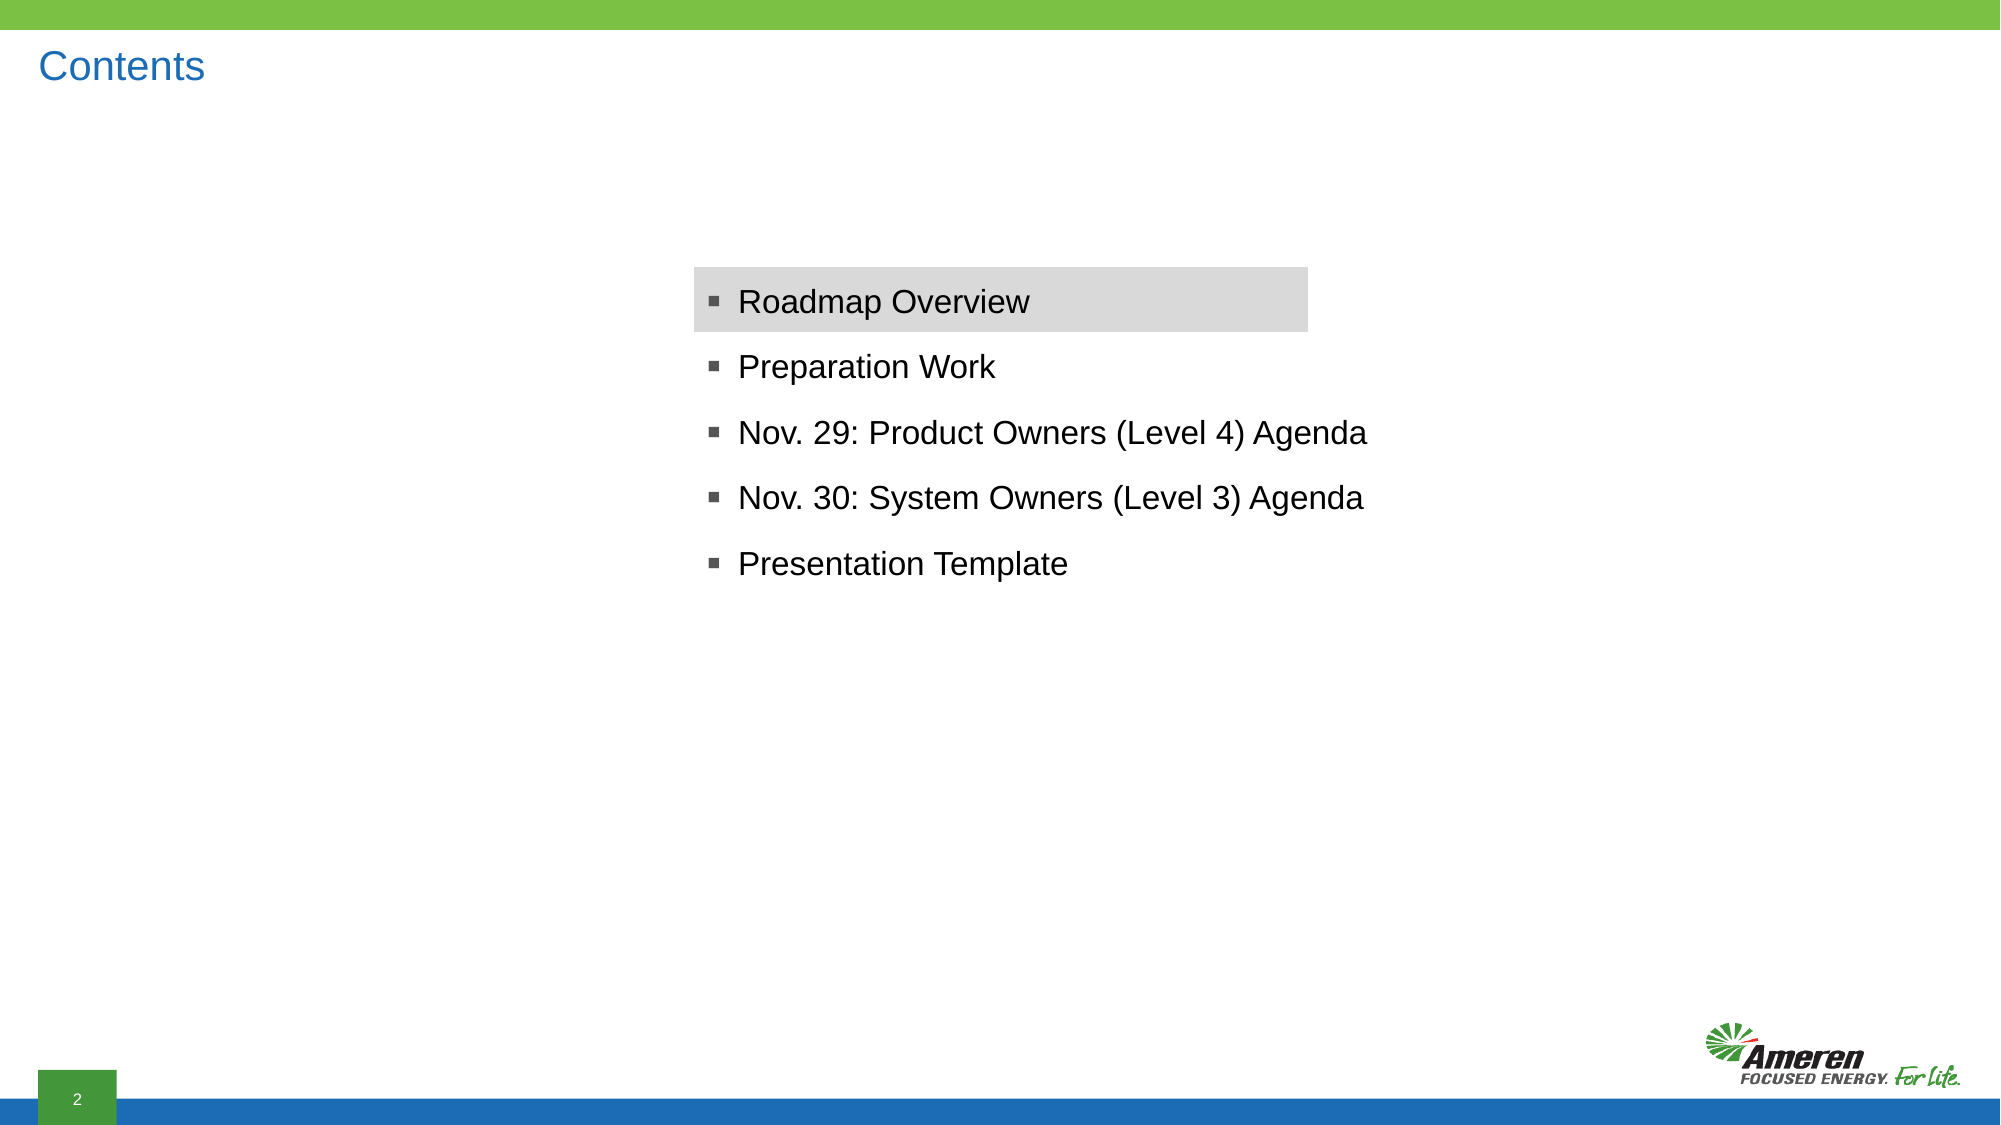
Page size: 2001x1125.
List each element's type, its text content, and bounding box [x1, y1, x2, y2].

text_box Nov. 30: System Owners (Level 3) Agenda [693, 462, 1310, 528]
picture [1706, 1023, 1967, 1088]
text_box Roadmap Overview [693, 266, 1310, 331]
text_box Preparation Work [693, 331, 1310, 397]
text_box Nov. 29: Product Owners (Level 4) Agenda [693, 397, 1310, 462]
title Contents [38, 38, 1962, 90]
text_box Presentation Template [693, 528, 1379, 595]
